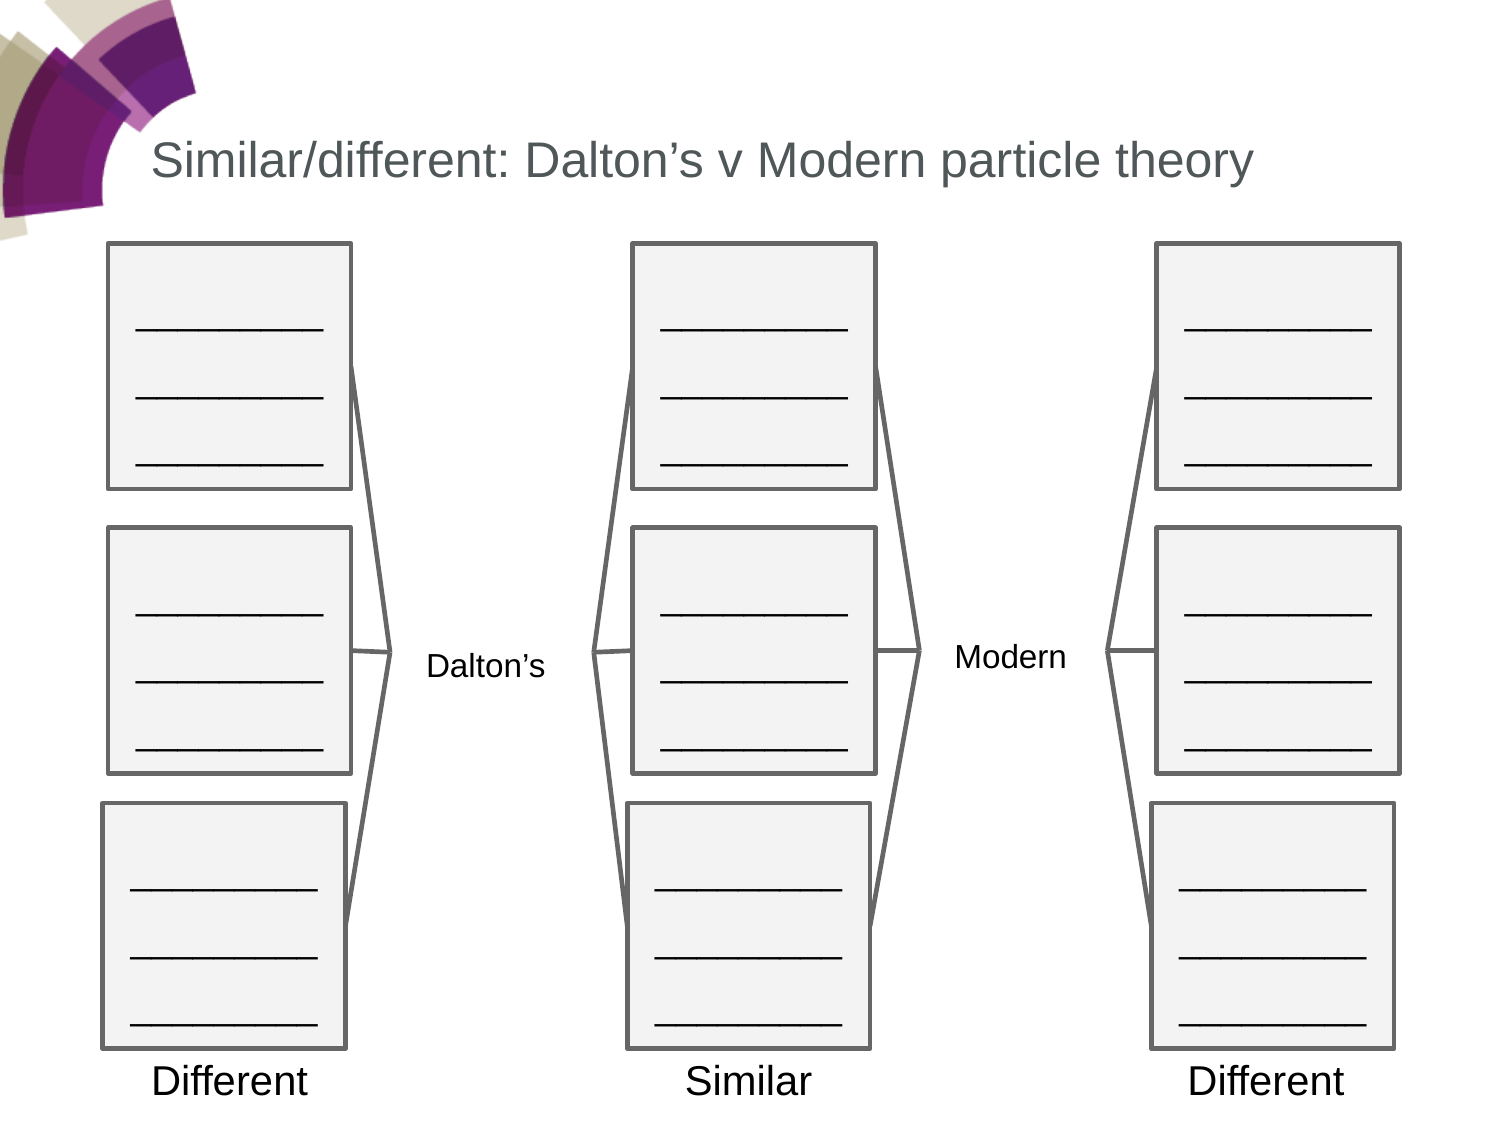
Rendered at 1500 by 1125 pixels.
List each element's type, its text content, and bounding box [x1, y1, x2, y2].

text_box _________ _________ _________ [1157, 527, 1400, 774]
text_box Dalton’s [405, 616, 578, 707]
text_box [345, 652, 391, 927]
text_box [1107, 650, 1152, 927]
list Similar/different: Dalton’s v Modern particle theory [135, 119, 1282, 297]
text_box ___________________________ [108, 243, 351, 490]
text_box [875, 366, 920, 650]
text_box ___________________________ [632, 243, 876, 490]
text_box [593, 366, 633, 650]
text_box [131, 1034, 1365, 1109]
text_box _________ __________________ [102, 803, 346, 1049]
text_box ___________________________ [627, 803, 871, 1033]
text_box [350, 366, 391, 651]
picture [0, 0, 1500, 1125]
text_box __________________ _________ [108, 527, 345, 774]
text_box ___________________________ [632, 527, 870, 774]
text_box __________________ _________ [1151, 803, 1395, 1049]
text_box __________________ _________ [1156, 243, 1400, 490]
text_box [869, 650, 920, 927]
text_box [593, 660, 628, 927]
text_box Modern [924, 616, 1102, 707]
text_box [1107, 366, 1157, 650]
